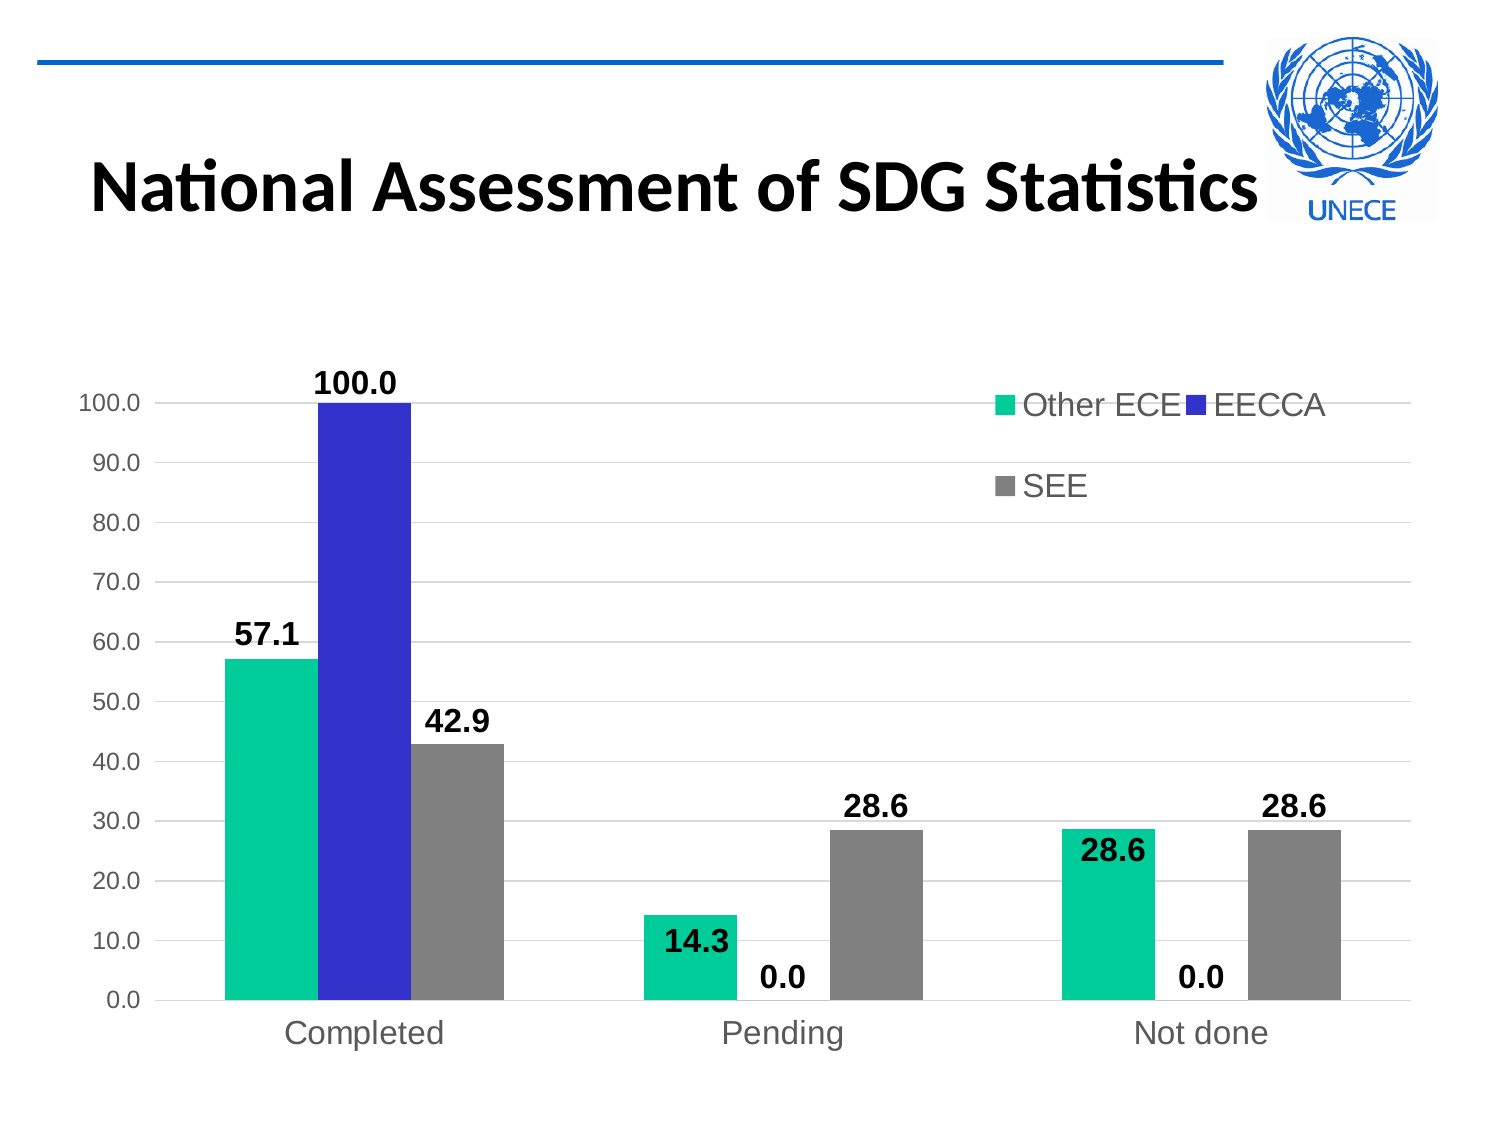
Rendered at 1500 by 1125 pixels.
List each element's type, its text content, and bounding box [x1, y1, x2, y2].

picture [1266, 37, 1438, 221]
chart [52, 337, 1412, 1083]
title National Assessment of SDG Statistics [75, 99, 1294, 263]
